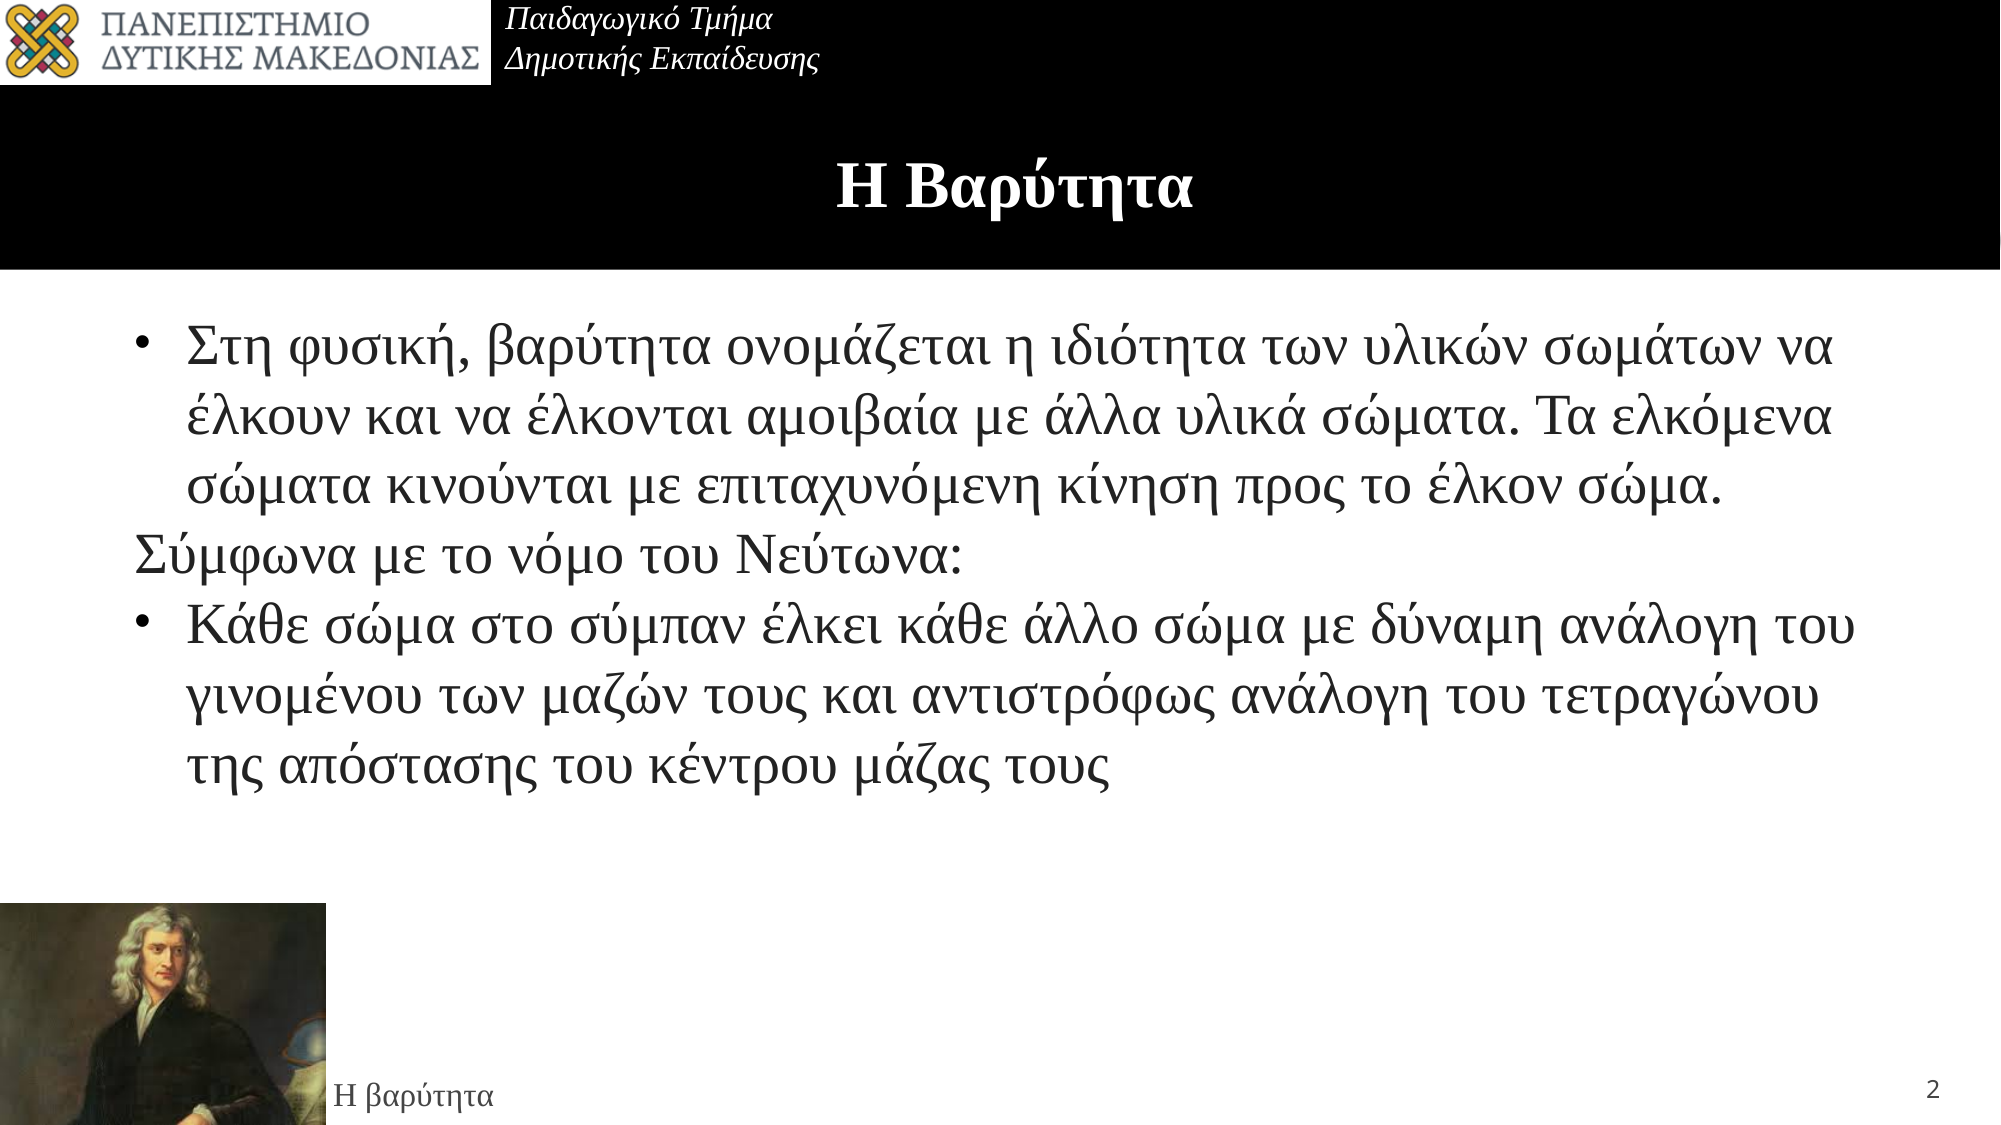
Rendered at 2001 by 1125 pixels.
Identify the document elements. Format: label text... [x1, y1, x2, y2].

footer Η βαρύτητα [325, 1068, 1531, 1114]
title Η Βαρύτητα [147, 103, 1877, 258]
picture [0, 903, 326, 1125]
list Στη φυσική, βαρύτητα ονομάζεται η ιδιότητα των υλικών σωμάτων να έλκουν και να έλκονται αμοιβαία με άλλα υλικά σώματα. Τα ελκόμενα σώματα κινούνται με επιταχυνόμενη κίνηση προς το έλκον σώμα. Σύμφωνα με το νόμο του Νεύτωνα: Κάθε σώμα στο σύμπαν έλκει κάθε άλλο σώμα με δύναμη ανάλογη του γινομένου των μαζών τους και αντιστρόφως ανάλογη του τετραγώνου της απόστασης του κέντρου μάζας τους [99, 291, 1897, 993]
slide_number 2 [1794, 1062, 1955, 1108]
picture [0, 0, 491, 85]
